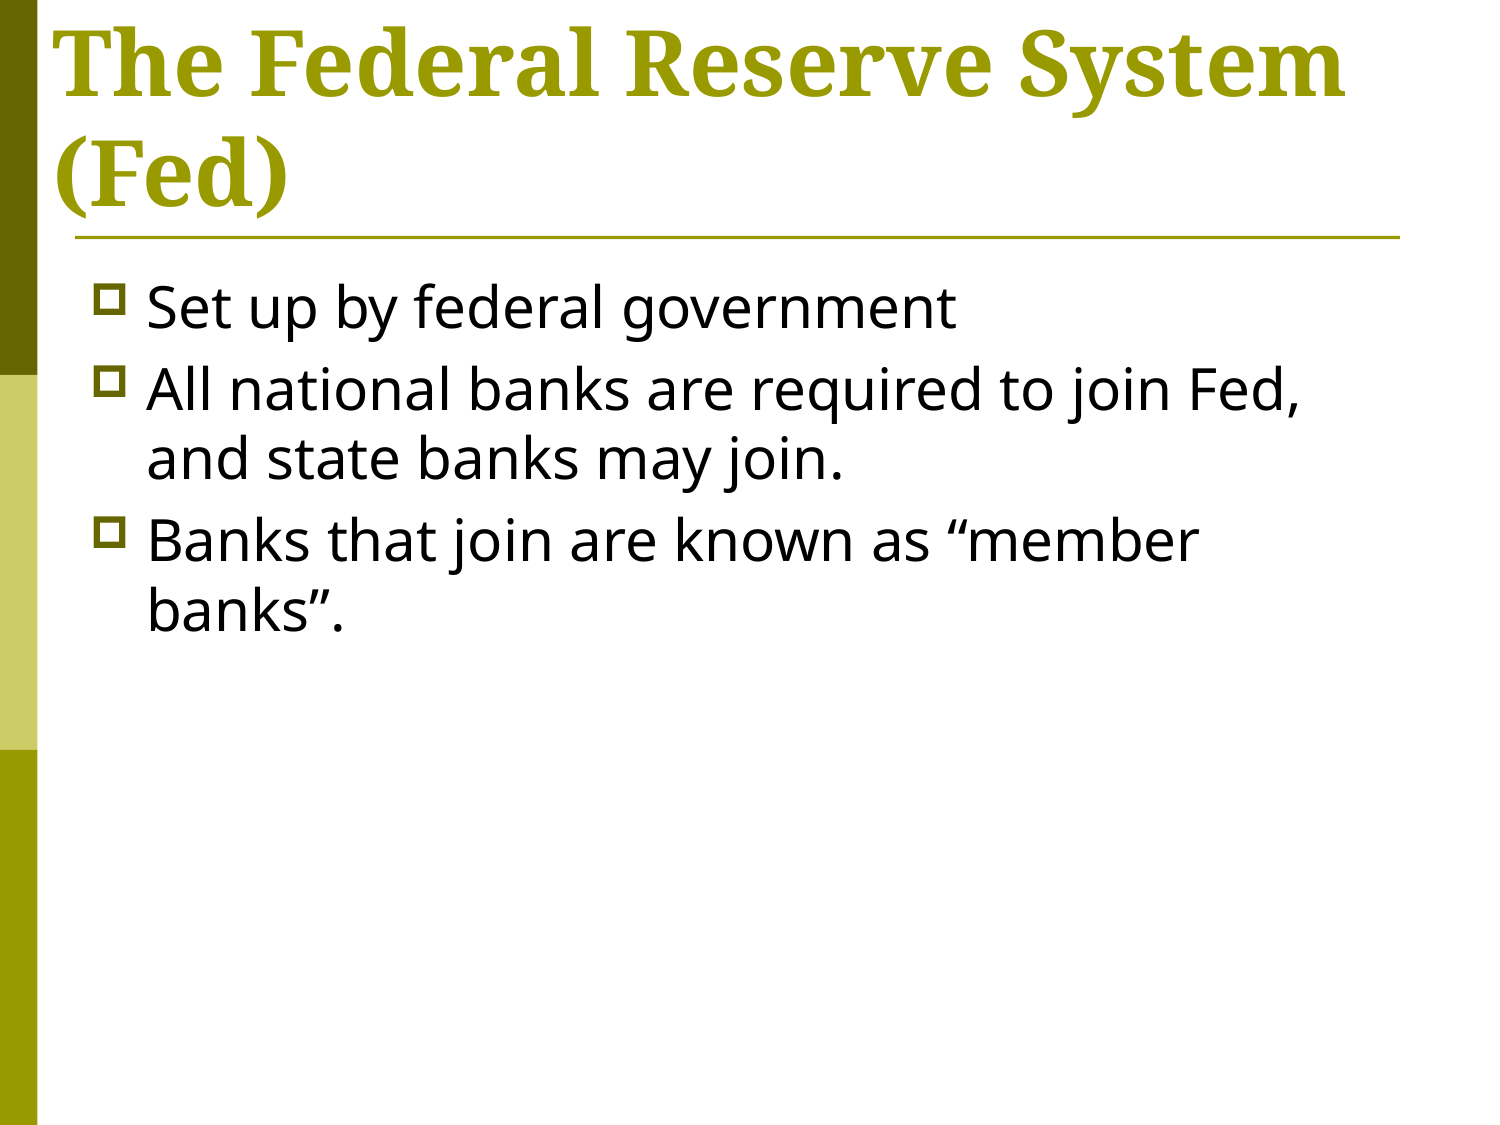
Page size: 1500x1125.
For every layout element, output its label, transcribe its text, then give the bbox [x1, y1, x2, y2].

list Set up by federal government All national banks are required to join Fed, and state banks may join. Banks that join are known as “member banks”. [74, 262, 1426, 1006]
title The Federal Reserve System (Fed) [37, 45, 1500, 233]
